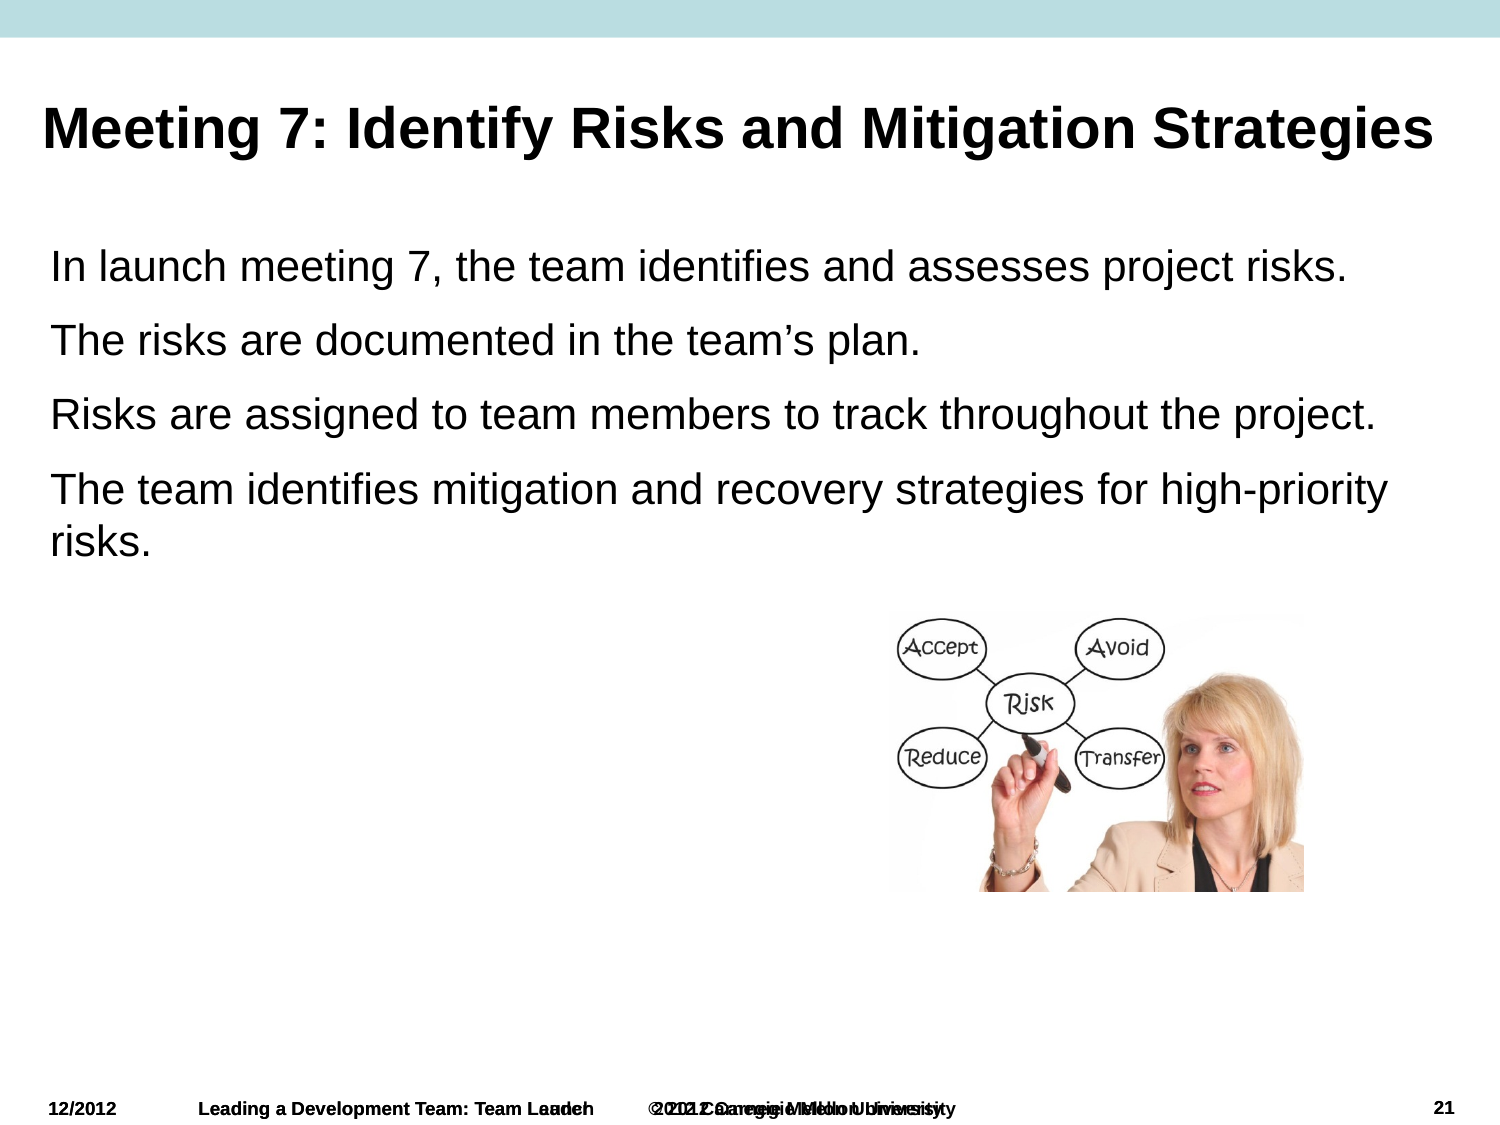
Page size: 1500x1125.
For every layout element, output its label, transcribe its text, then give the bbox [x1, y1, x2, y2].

picture [888, 610, 1304, 892]
list In launch meeting 7, the team identifies and assesses project risks. The risks are documented in the team’s plan. Risks are assigned to team members to track throughout the project. The team identifies mitigation and recovery strategies for high-priority risks. [50, 237, 1437, 1000]
title Meeting 7: Identify Risks and Mitigation Strategies [42, 104, 1474, 161]
